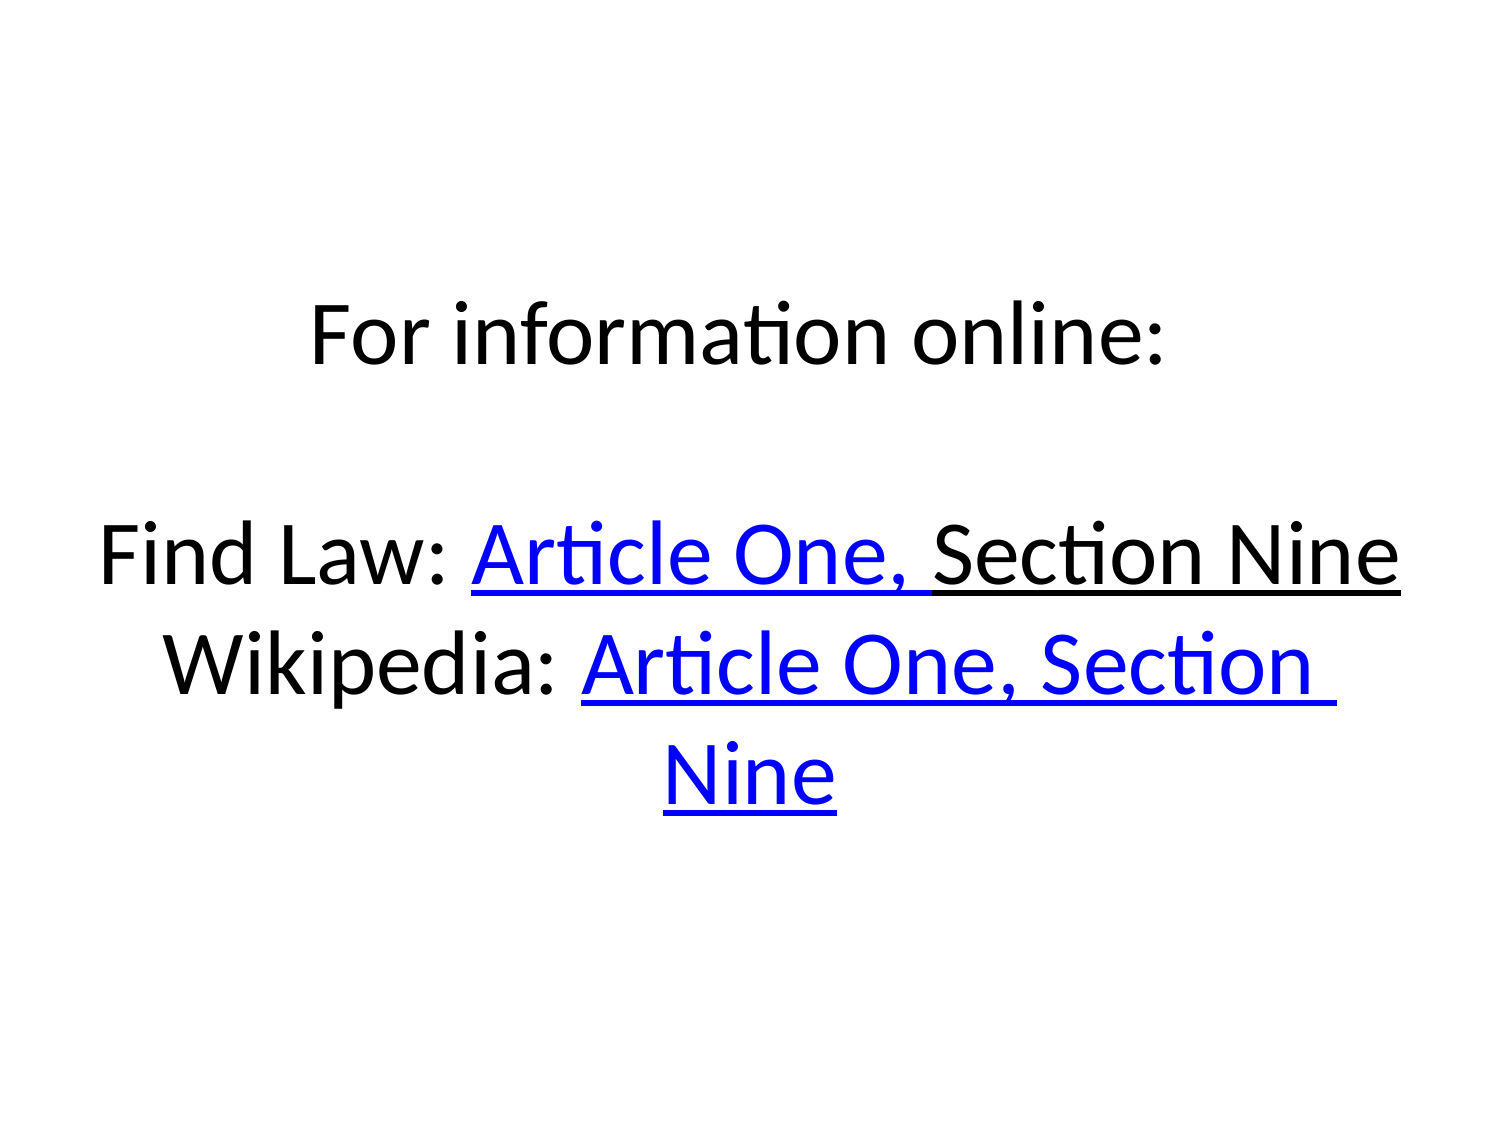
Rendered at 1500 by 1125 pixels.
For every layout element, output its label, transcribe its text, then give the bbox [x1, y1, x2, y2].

title For information online: Find Law: Article One, Section Nine Wikipedia: Article One, Section Nine [74, 44, 1426, 1051]
